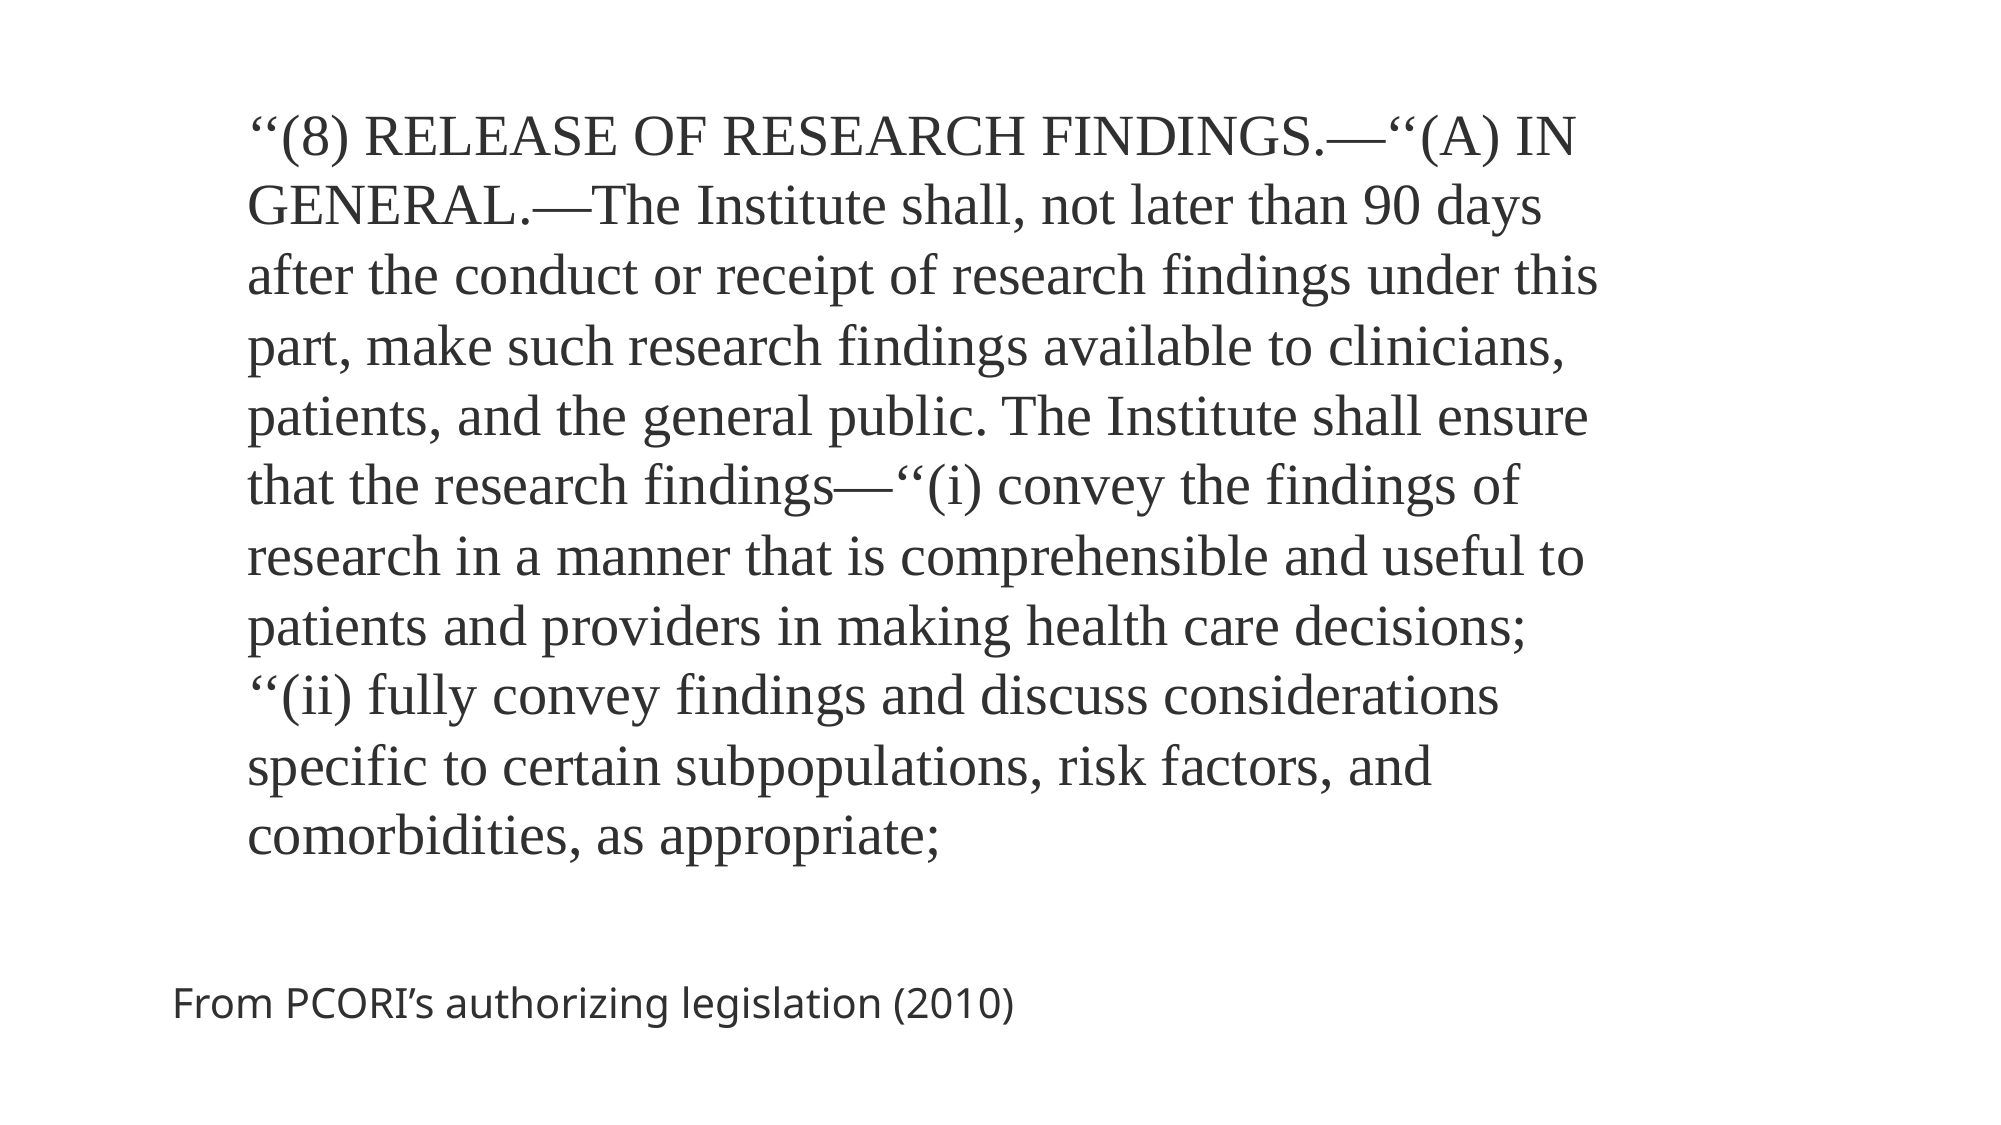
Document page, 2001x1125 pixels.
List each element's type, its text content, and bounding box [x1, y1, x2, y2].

text_box ‘‘(8) RELEASE OF RESEARCH FINDINGS.—‘‘(A) IN GENERAL.—The Institute shall, not later than 90 days after the conduct or receipt of research findings under this part, make such research findings available to clinicians, patients, and the general public. The Institute shall ensure that the research findings—‘‘(i) convey the findings of research in a manner that is comprehensible and useful to patients and providers in making health care decisions; ‘‘(ii) fully convey findings and discuss considerations specific to certain subpopulations, risk factors, and comorbidities, as appropriate; [232, 89, 1647, 874]
text_box From PCORI’s authorizing legislation (2010) [157, 969, 1030, 1035]
